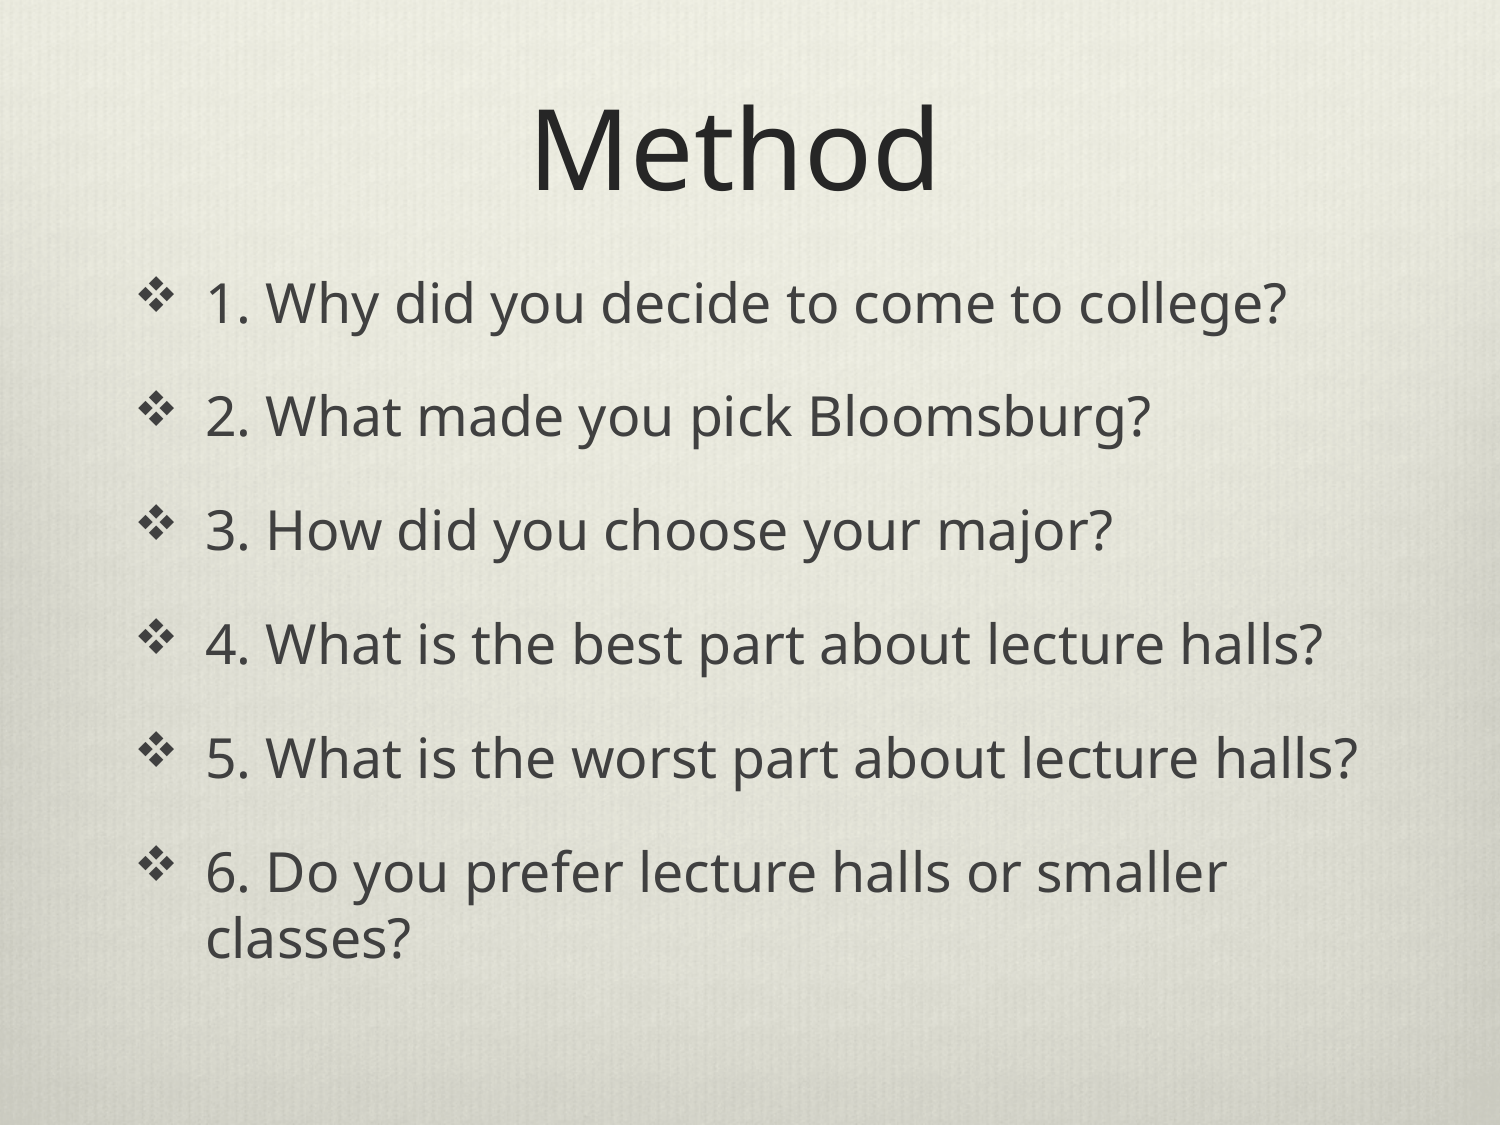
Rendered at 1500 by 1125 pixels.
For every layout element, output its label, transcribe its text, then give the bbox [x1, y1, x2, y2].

title Method [119, 51, 1381, 240]
list 1. Why did you decide to come to college? 2. What made you pick Bloomsburg? 3. How did you choose your major? 4. What is the best part about lecture halls? 5. What is the worst part about lecture halls? 6. Do you prefer lecture halls or smaller classes? [119, 260, 1381, 1011]
